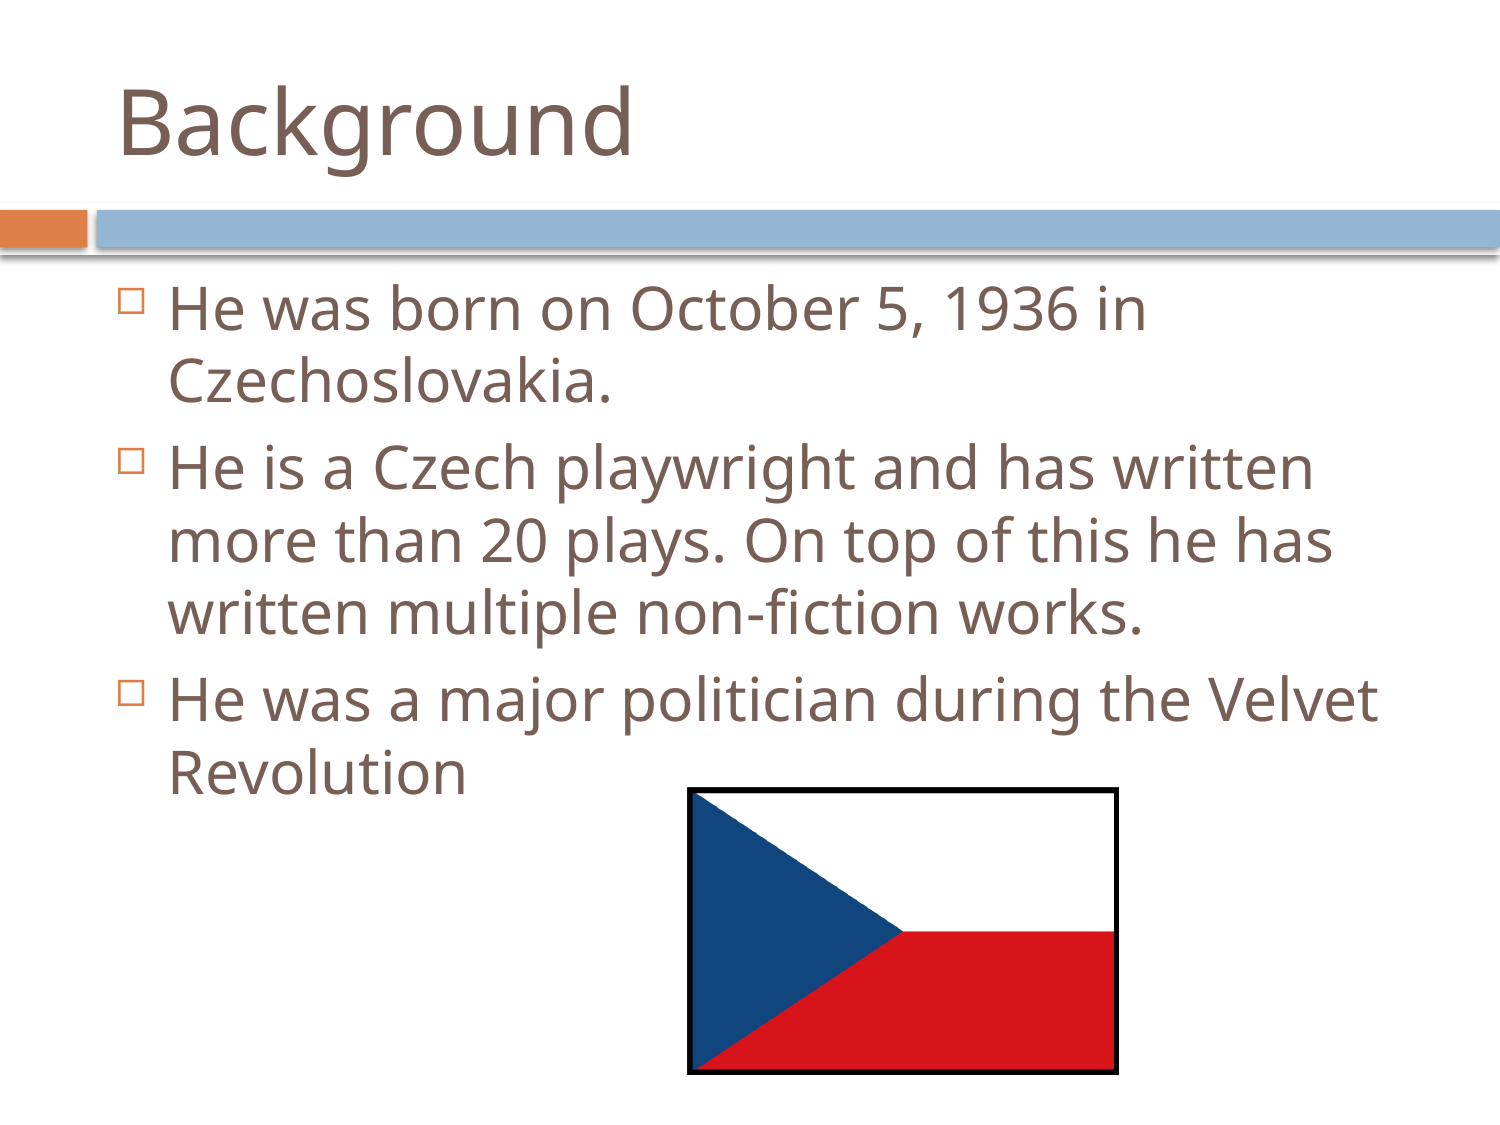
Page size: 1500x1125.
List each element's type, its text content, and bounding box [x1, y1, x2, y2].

picture [687, 787, 1120, 1076]
list He was born on October 5, 1936 in Czechoslovakia. He is a Czech playwright and has written more than 20 plays. On top of this he has written multiple non-fiction works. He was a major politician during the Velvet Revolution [100, 262, 1438, 1000]
title Background [100, 37, 1438, 200]
